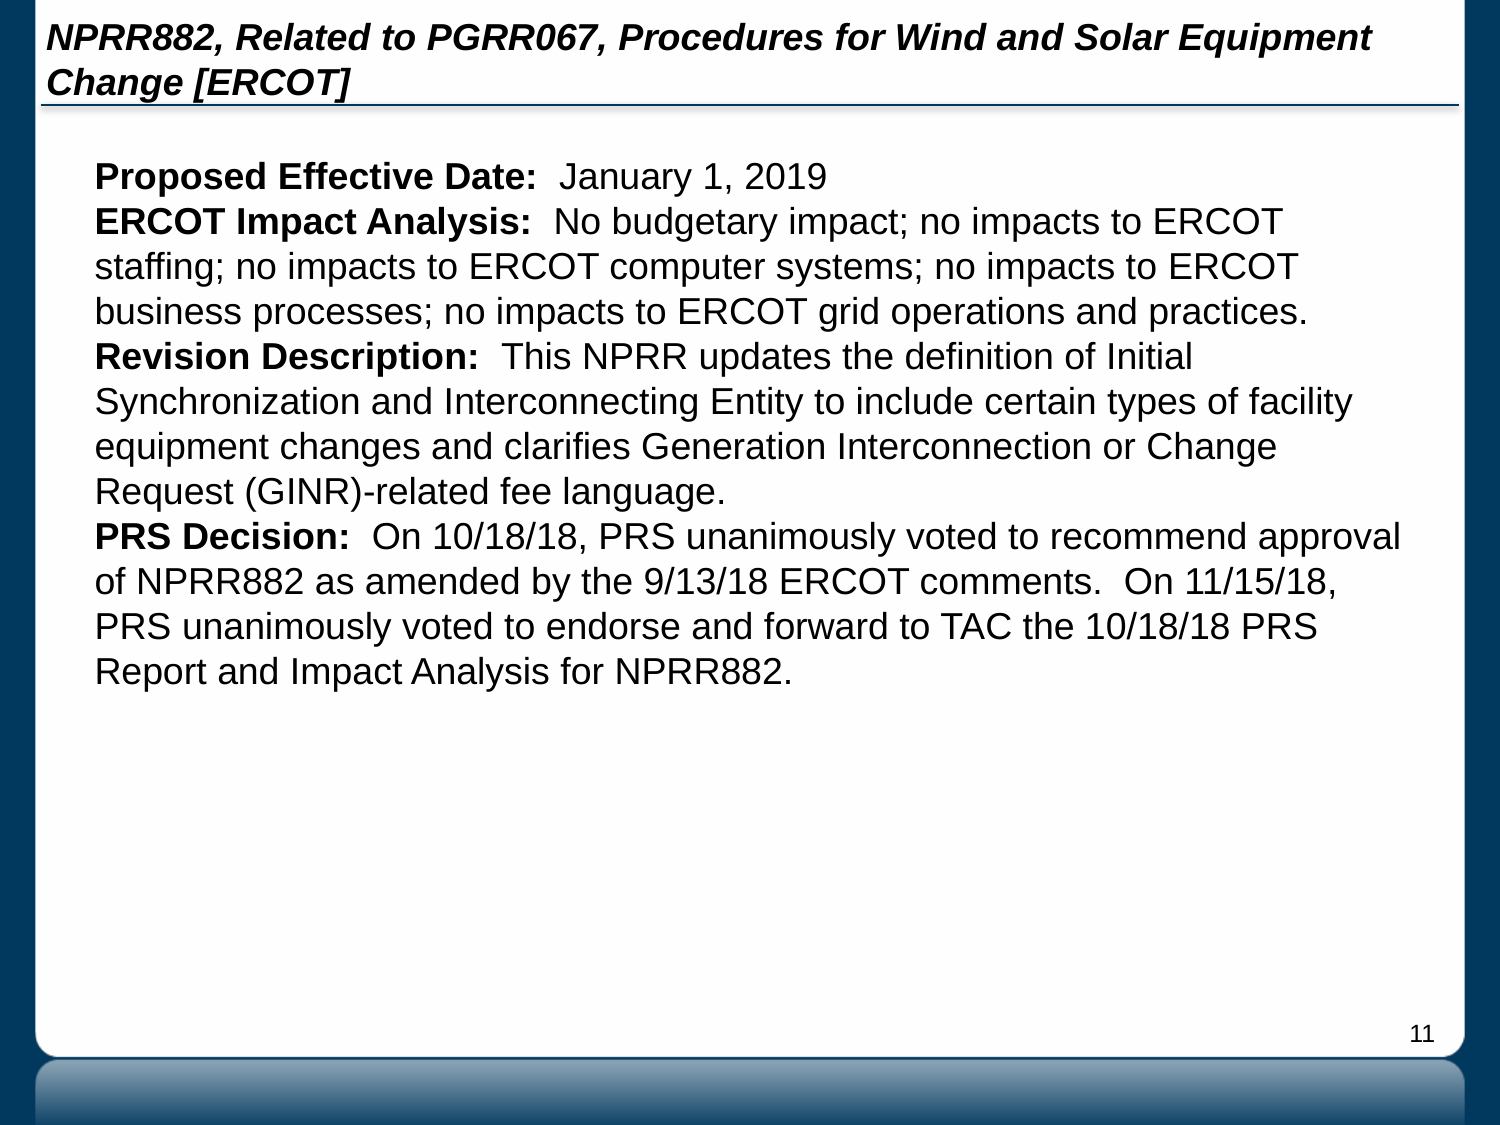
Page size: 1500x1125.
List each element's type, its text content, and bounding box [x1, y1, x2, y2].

text_box Proposed Effective Date: January 1, 2019 ERCOT Impact Analysis: No budgetary impact; no impacts to ERCOT staffing; no impacts to ERCOT computer systems; no impacts to ERCOT business processes; no impacts to ERCOT grid operations and practices. Revision Description: This NPRR updates the definition of Initial Synchronization and Interconnecting Entity to include certain types of facility equipment changes and clarifies Generation Interconnection or Change Request (GINR)-related fee language. PRS Decision: On 10/18/18, PRS unanimously voted to recommend approval of NPRR882 as amended by the 9/13/18 ERCOT comments. On 11/15/18, PRS unanimously voted to endorse and forward to TAC the 10/18/18 PRS Report and Impact Analysis for NPRR882. [79, 144, 1419, 699]
picture [35, 0, 1465, 1125]
title NPRR882, Related to PGRR067, Procedures for Wind and Solar Equipment Change [ERCOT] [31, 20, 1464, 97]
